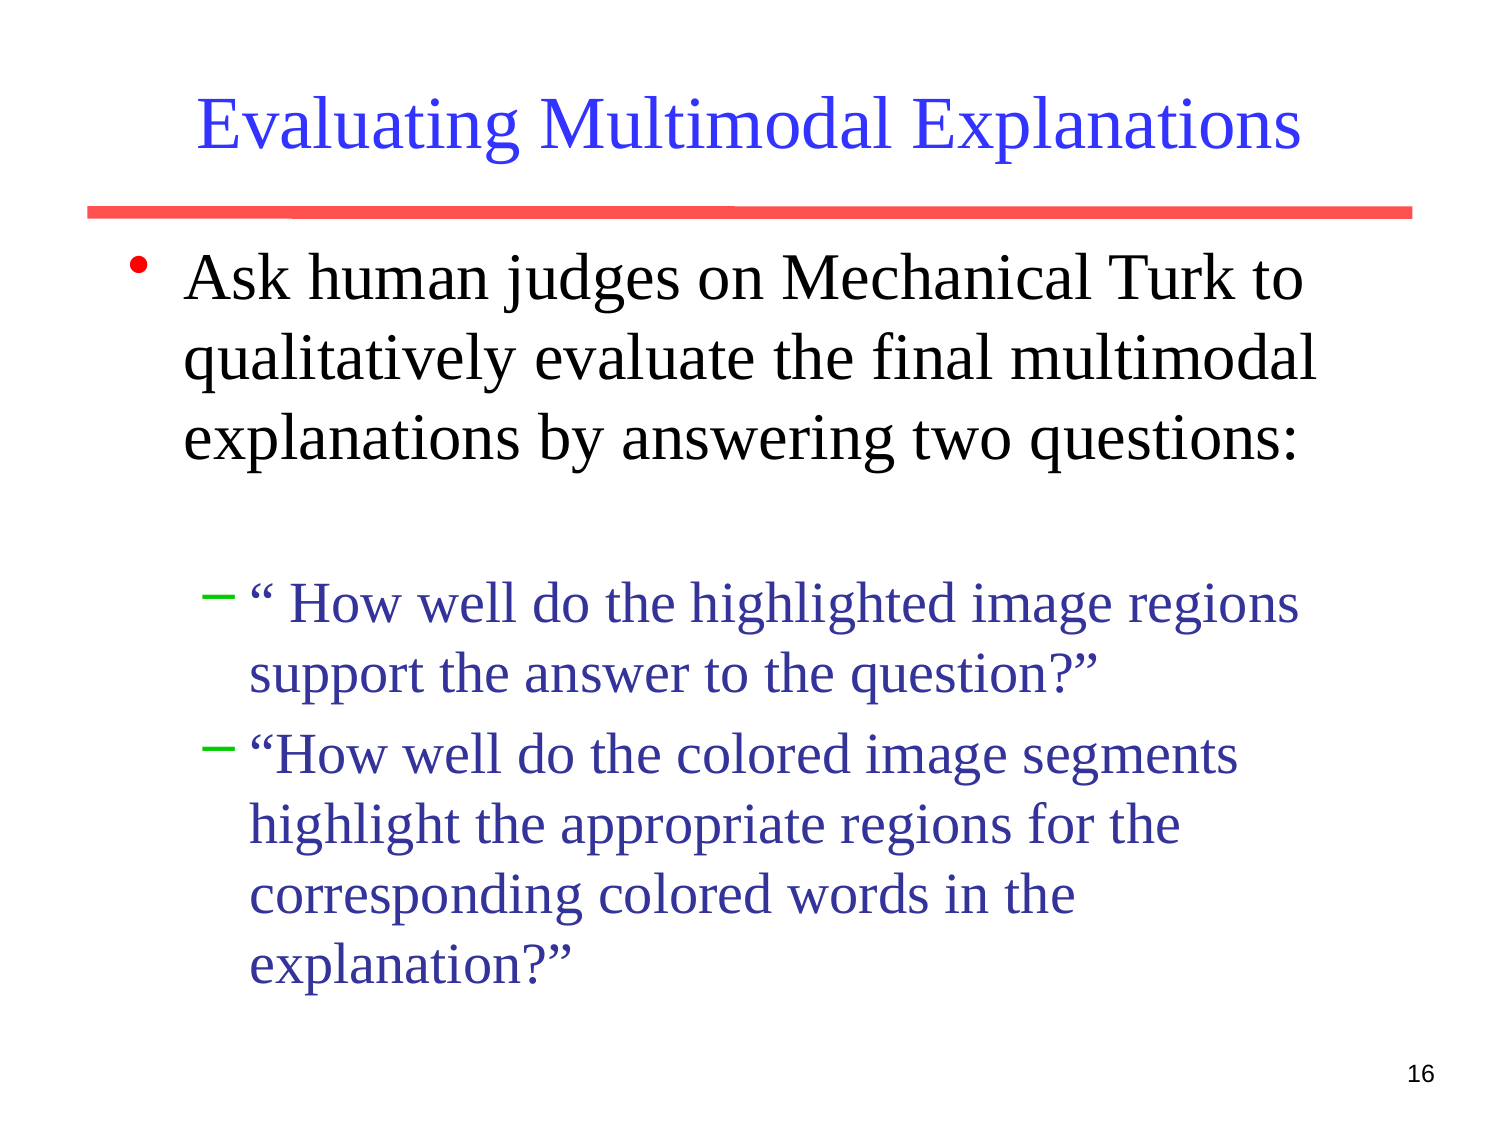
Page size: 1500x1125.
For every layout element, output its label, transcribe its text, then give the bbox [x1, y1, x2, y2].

list Ask human judges on Mechanical Turk to qualitatively evaluate the final multimodal explanations by answering two questions: “ How well do the highlighted image regions support the answer to the question?” “How well do the colored image segments highlight the appropriate regions for the corresponding colored words in the explanation?” [112, 224, 1388, 995]
slide_number 16 [1137, 1049, 1451, 1125]
title Evaluating Multimodal Explanations [112, 37, 1388, 201]
